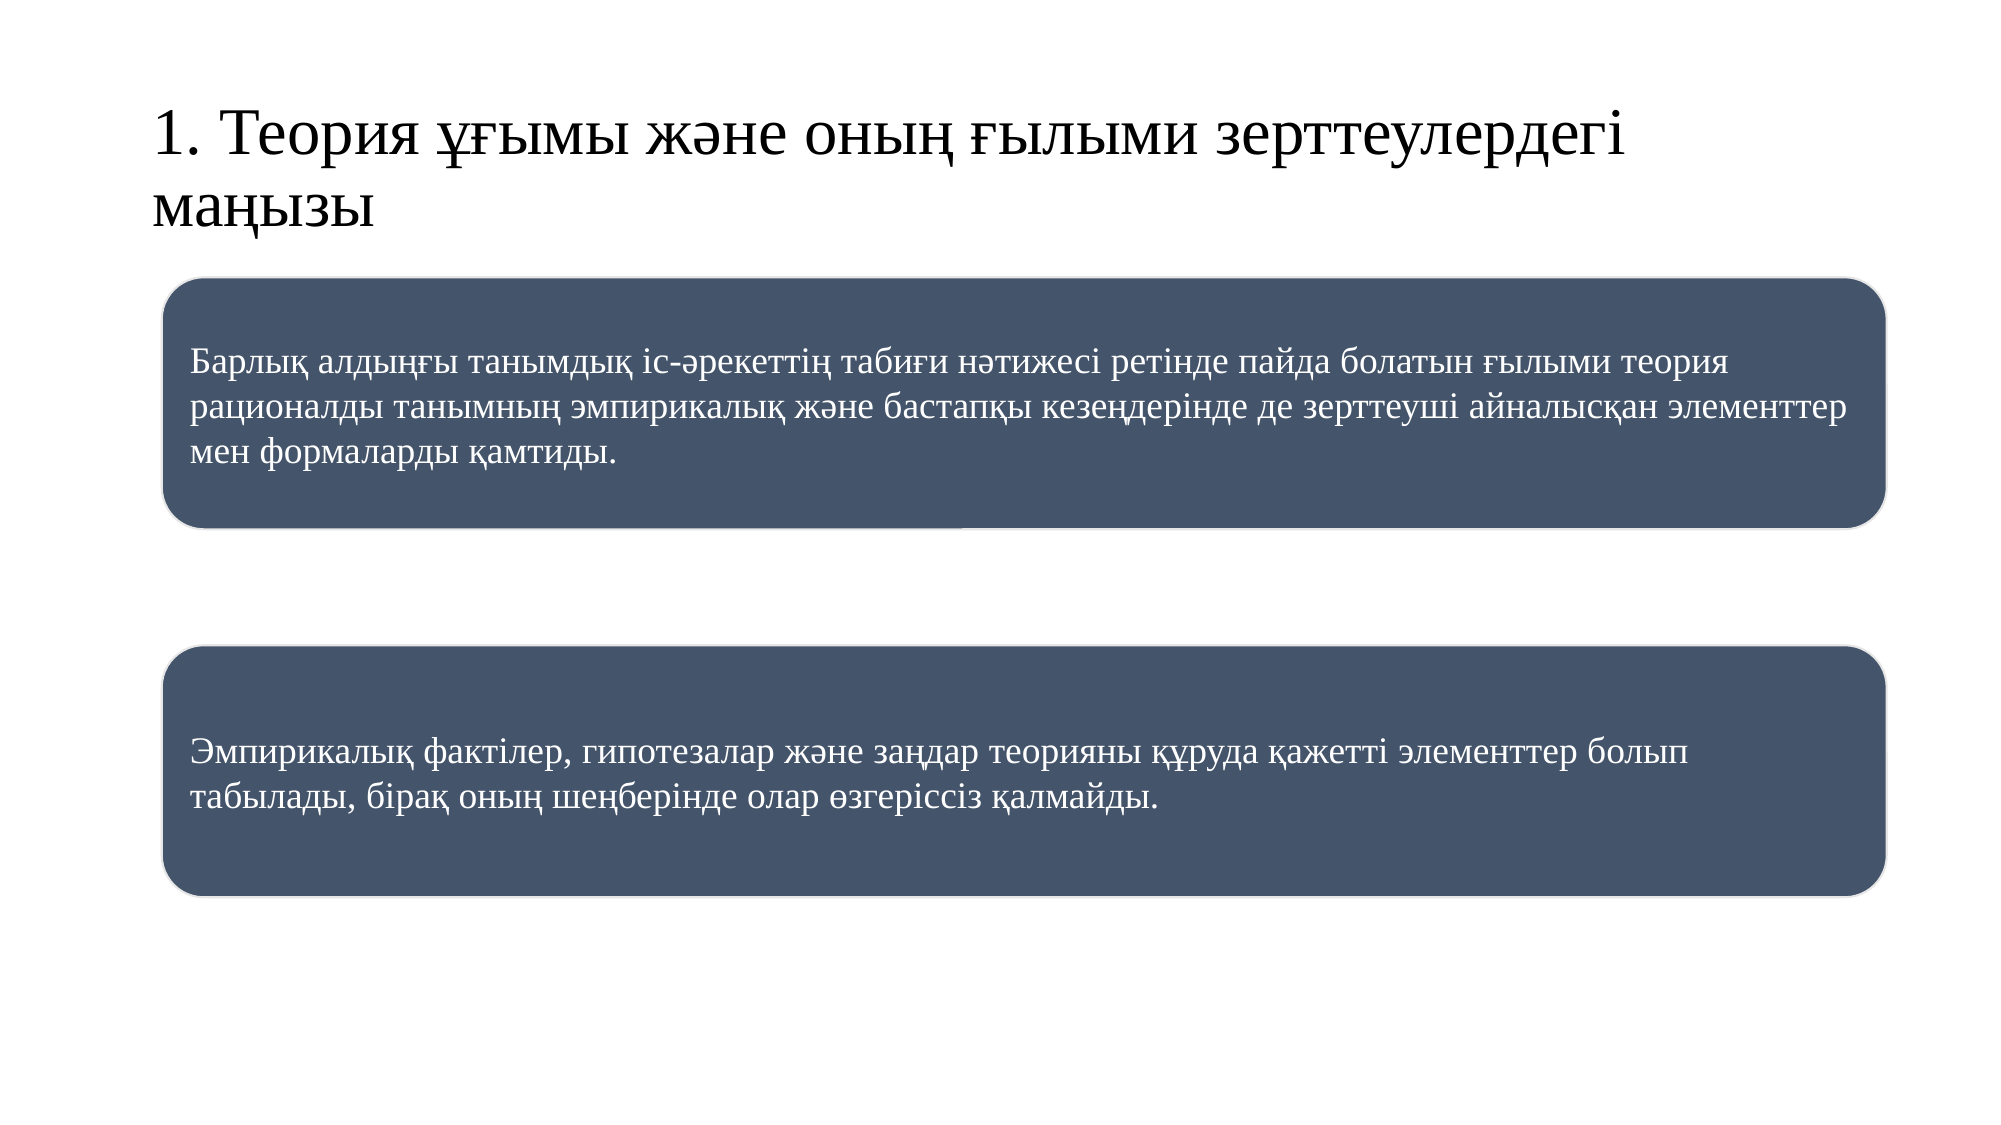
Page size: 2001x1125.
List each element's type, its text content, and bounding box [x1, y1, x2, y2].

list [161, 277, 1887, 1014]
title 1. Теория ұғымы және оның ғылыми зерттеулердегі маңызы [137, 59, 1863, 278]
